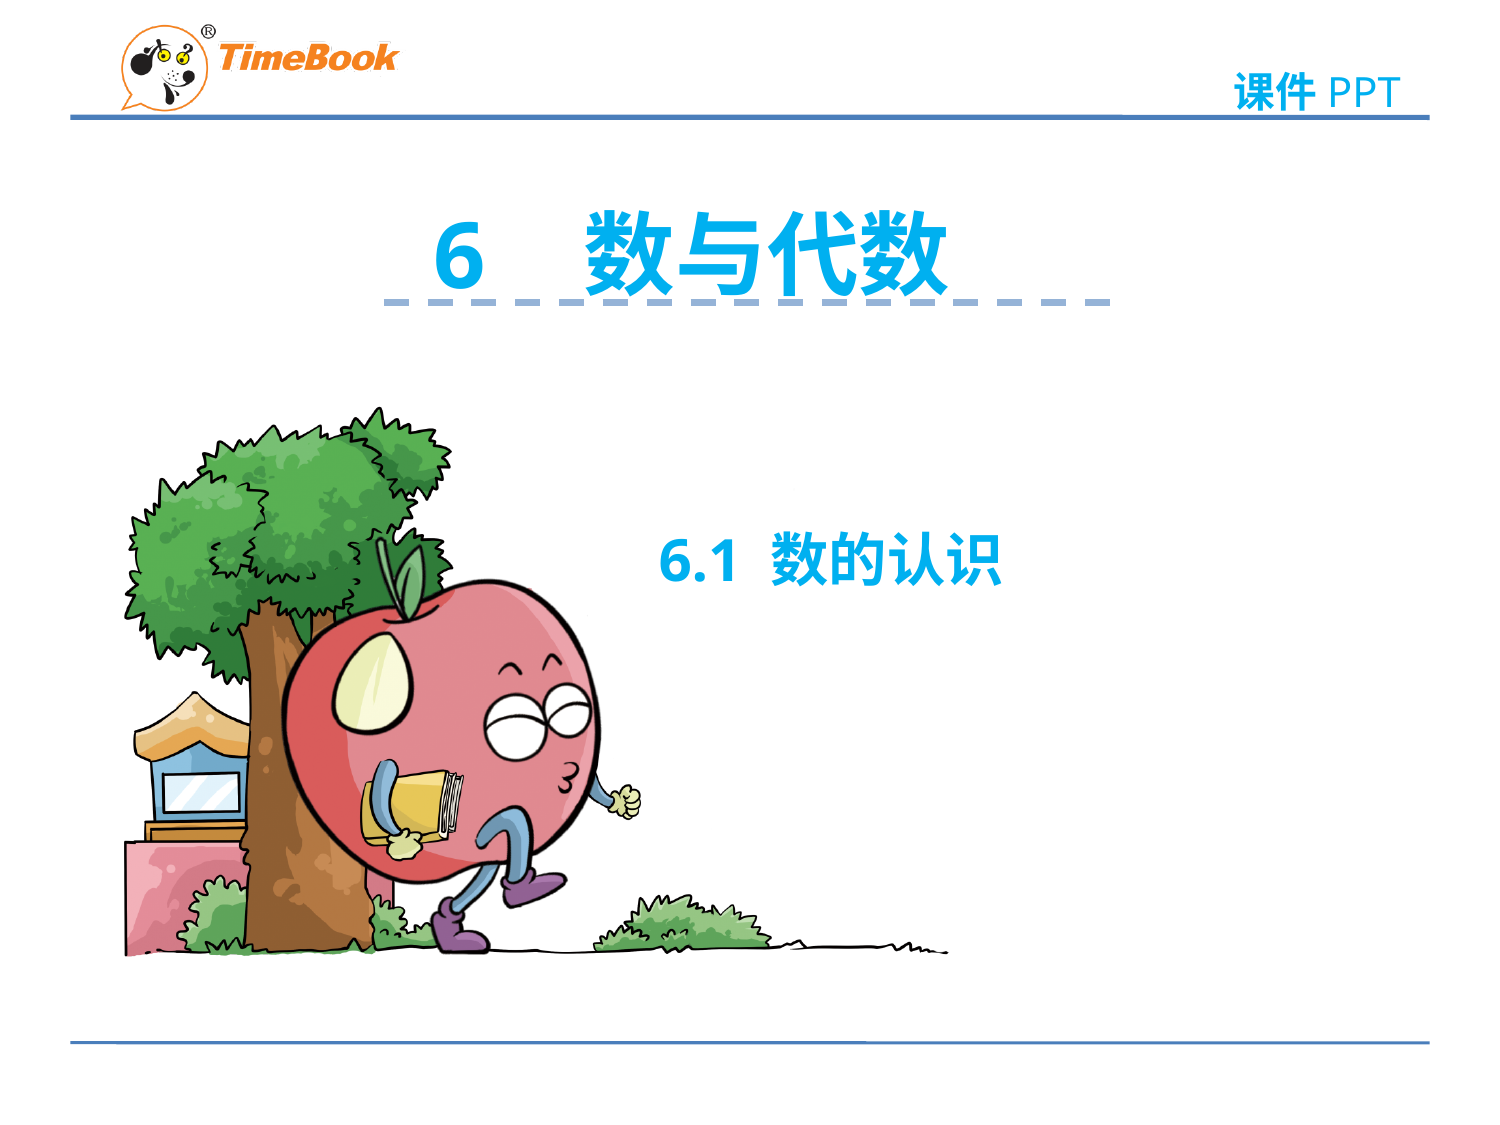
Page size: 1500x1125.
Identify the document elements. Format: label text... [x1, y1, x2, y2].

picture [111, 396, 961, 976]
text_box 6.1 数的认识 [965, 515, 1306, 601]
text_box 6 数与代数 [419, 189, 1270, 315]
picture [118, 22, 408, 113]
